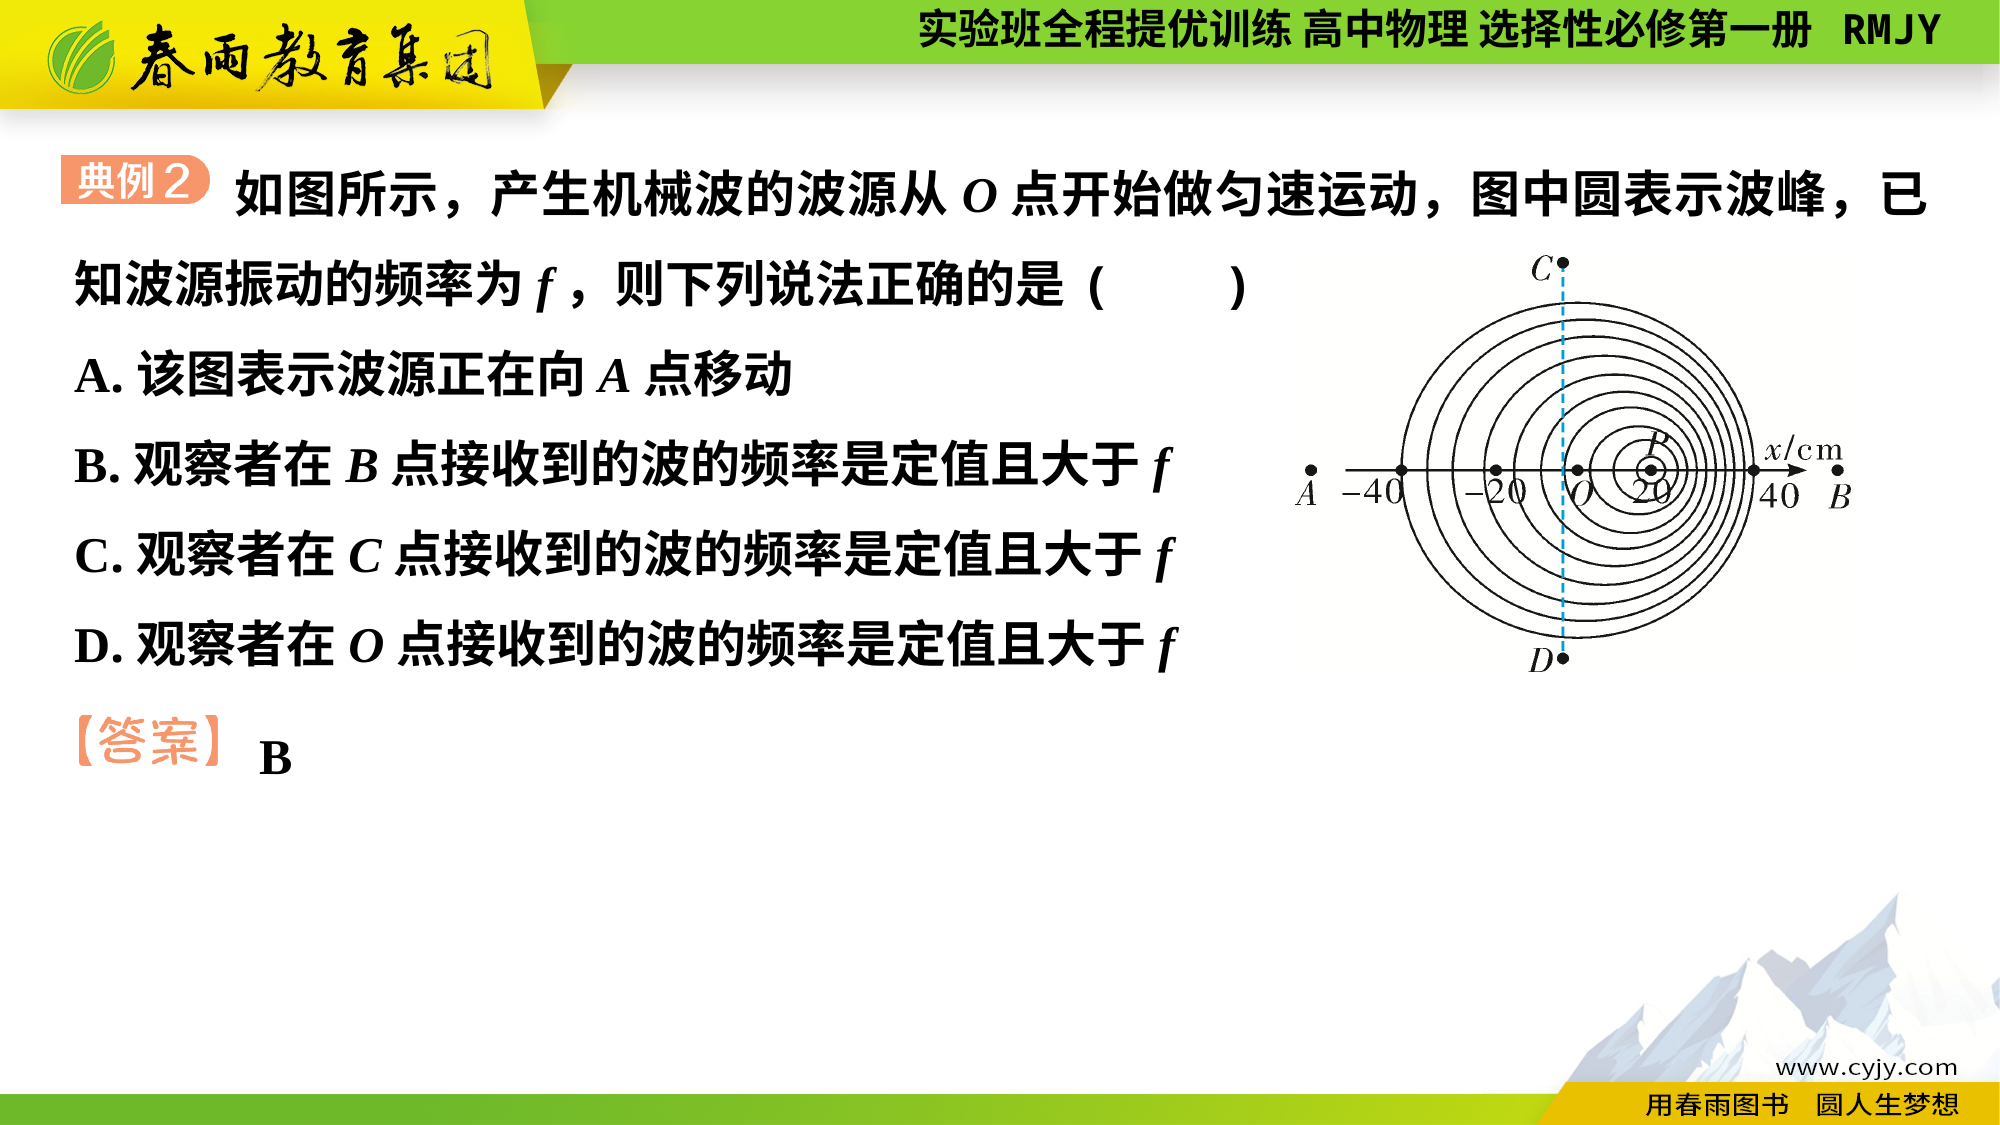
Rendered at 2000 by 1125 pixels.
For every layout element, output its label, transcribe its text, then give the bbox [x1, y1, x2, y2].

list 如图所示，产生机械波的波源从O点开始做匀速运动，图中圆表示波峰，已知波源振动的频率为f，则下列说法正确的是 ( ) A.该图表示波源正在向A点移动 B.观察者在B点接收到的波的频率是定值且大于f C.观察者在C点接收到的波的频率是定值且大于f D.观察者在O点接收到的波的频率是定值且大于f [59, 125, 1944, 686]
picture [0, 0, 2000, 1125]
text_box B [244, 687, 308, 793]
